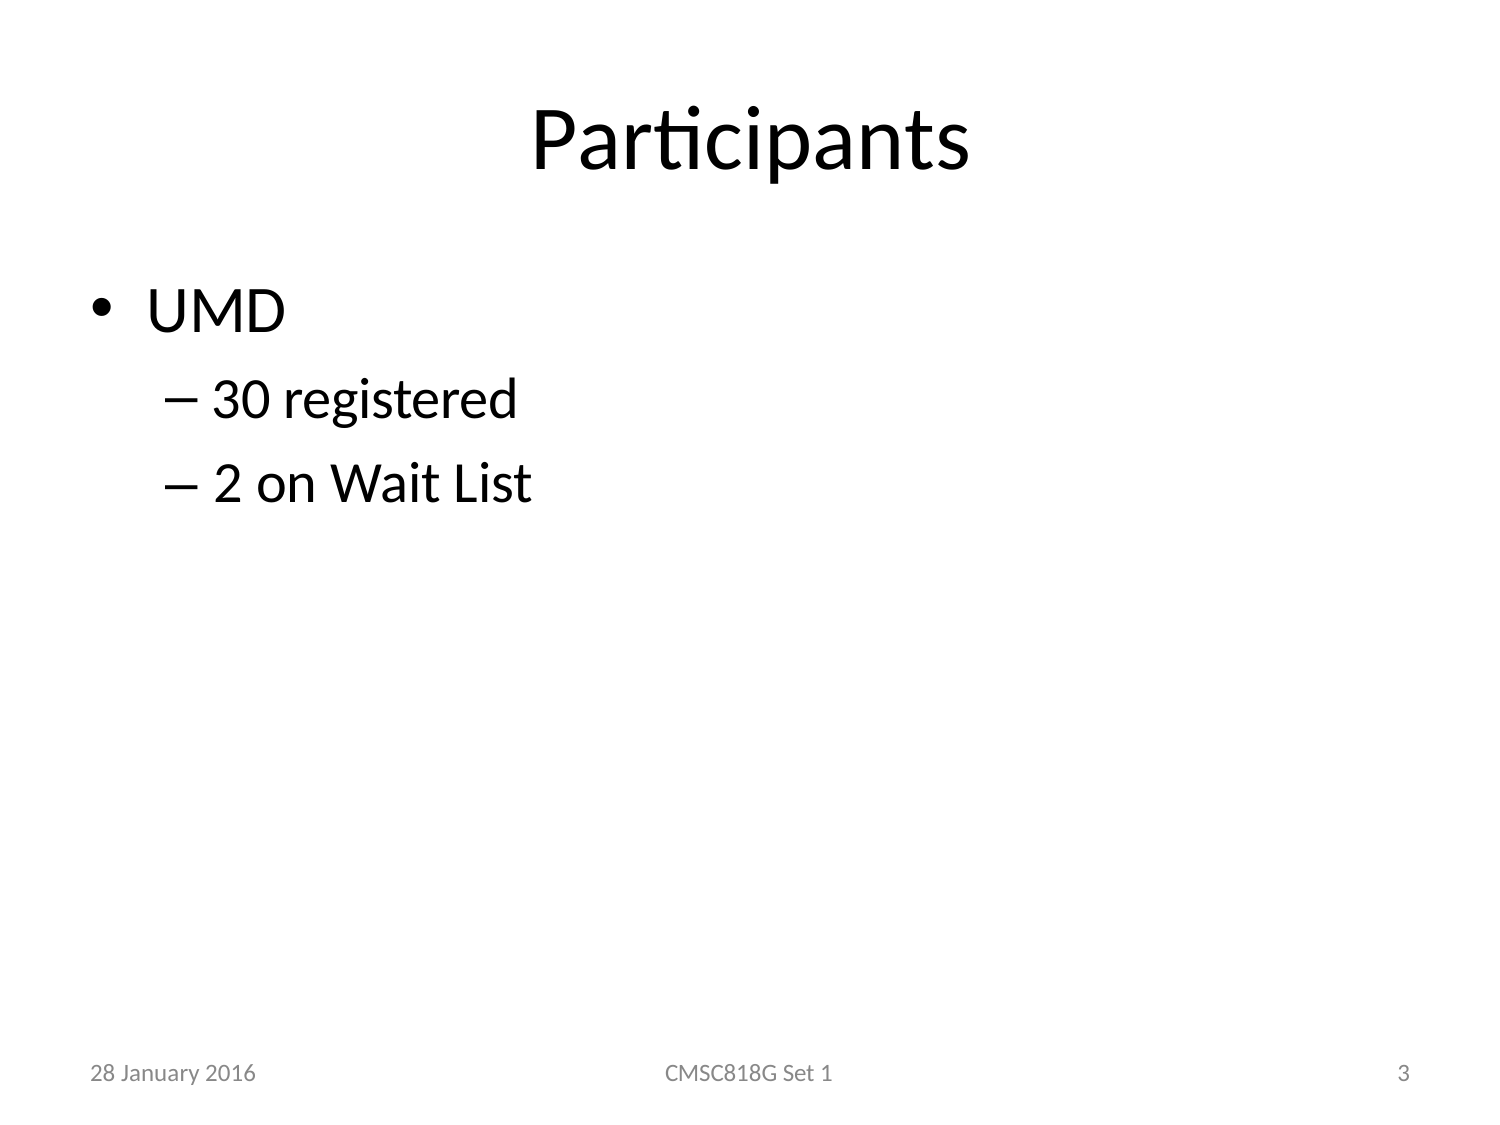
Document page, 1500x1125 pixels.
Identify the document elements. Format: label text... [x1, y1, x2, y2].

text_box UMD 30 registered – 2 on Wait List [87, 265, 961, 743]
footer 28 January 2016 [87, 1060, 258, 1125]
slide_number CMSC818G Set 1 [662, 1060, 837, 1125]
slide_number 3 [1380, 1060, 1415, 1125]
title Participants [264, 77, 1236, 266]
